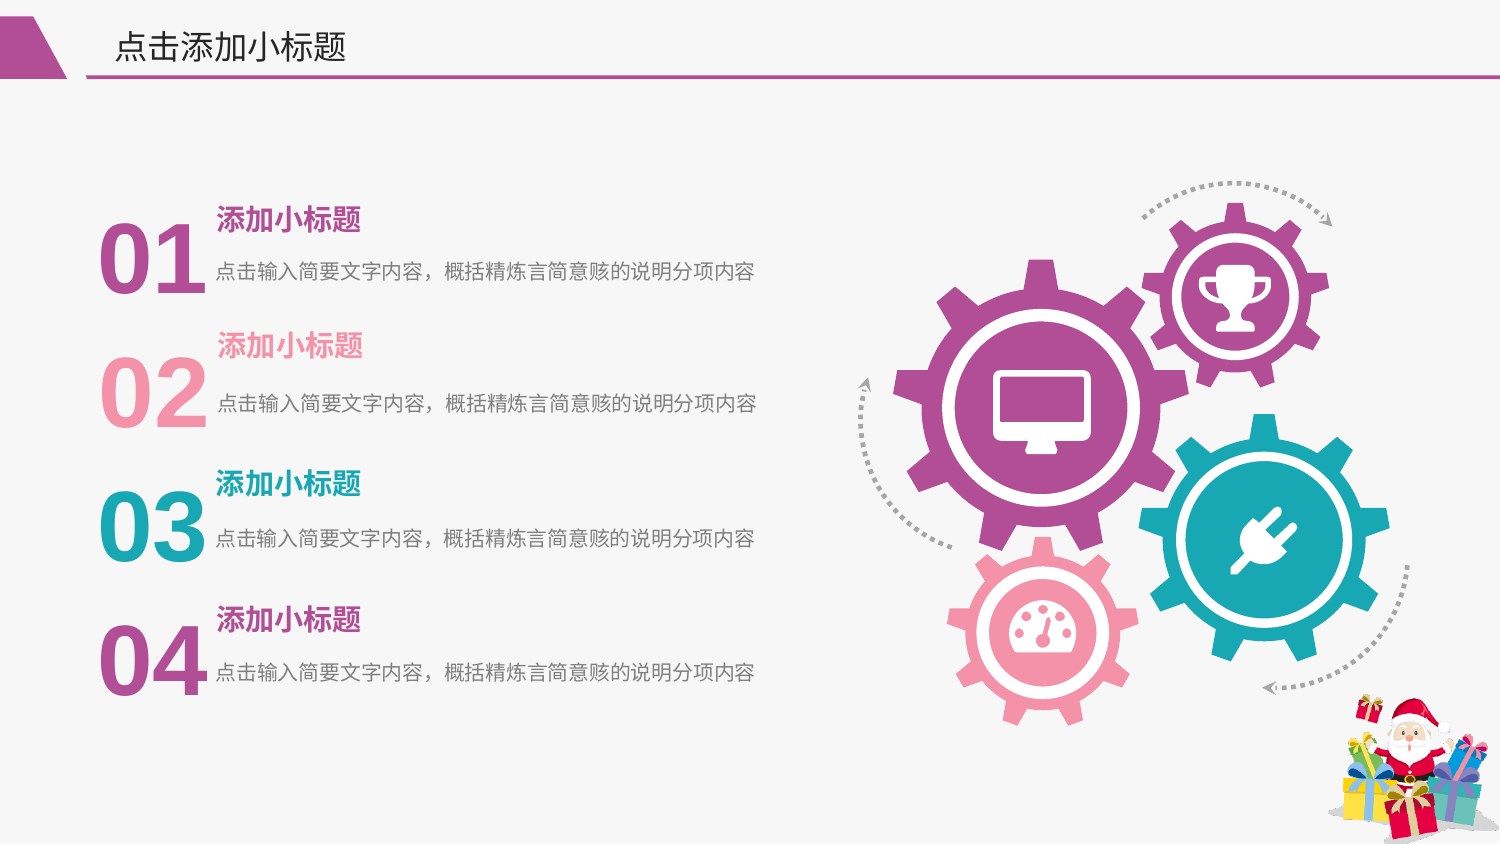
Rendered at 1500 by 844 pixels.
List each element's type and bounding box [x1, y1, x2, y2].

text_box [215, 200, 830, 284]
text_box [1137, 412, 1391, 667]
text_box [0, 0, 1500, 844]
text_box [215, 465, 830, 551]
text_box [945, 535, 1140, 730]
text_box [891, 258, 1191, 557]
text_box [217, 327, 830, 416]
text_box [1140, 201, 1331, 392]
text_box [215, 601, 830, 685]
